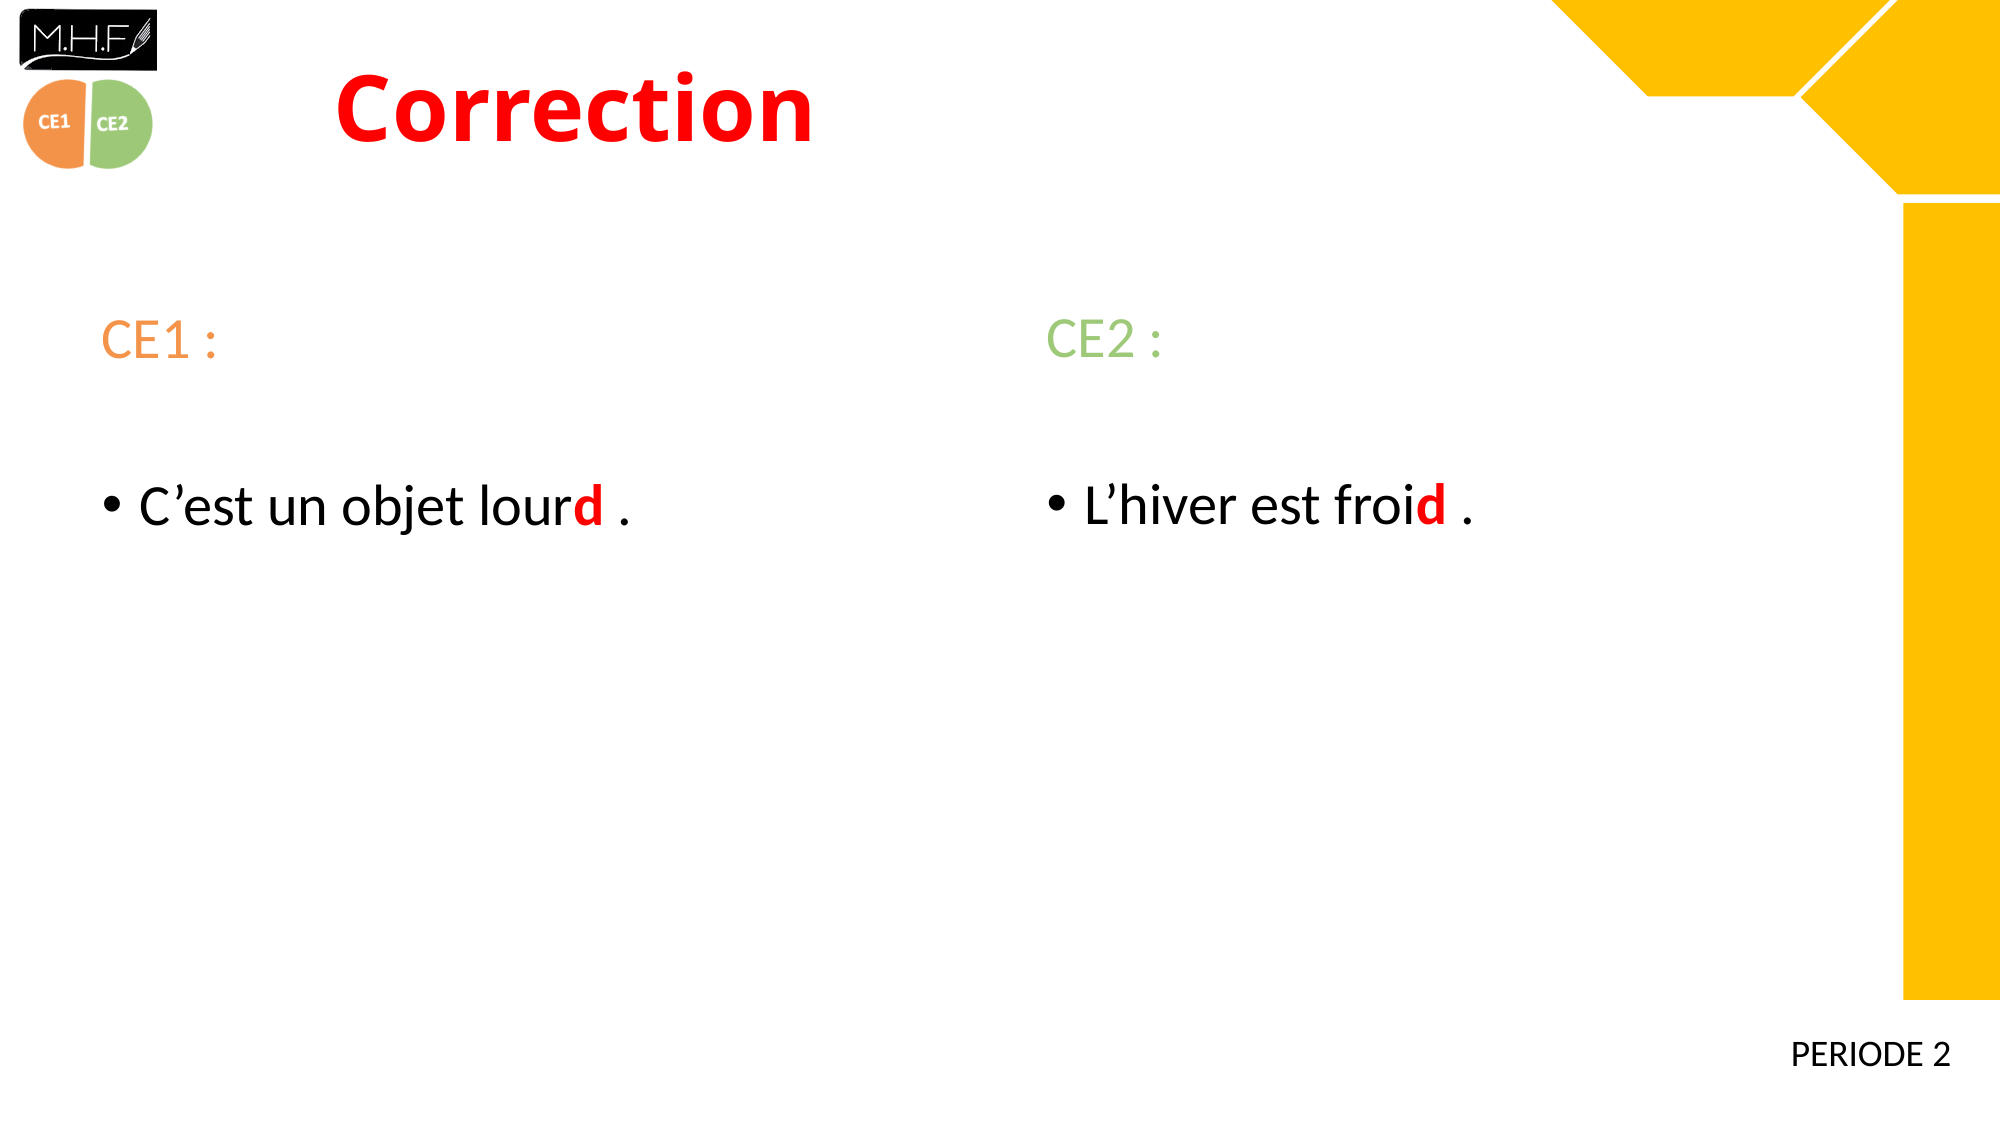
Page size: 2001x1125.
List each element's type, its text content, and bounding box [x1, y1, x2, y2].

text_box [1799, 0, 2000, 196]
text_box CE2 : L’hiver est froid . [1031, 299, 1853, 1014]
text_box [1902, 202, 2000, 1001]
text_box [1549, 0, 1892, 98]
picture [1, 7, 177, 207]
title Correction [318, 3, 1865, 221]
text_box PERIODE 2 [1362, 1021, 1967, 1125]
list CE1 : C’est un objet lourd . [86, 300, 897, 1015]
